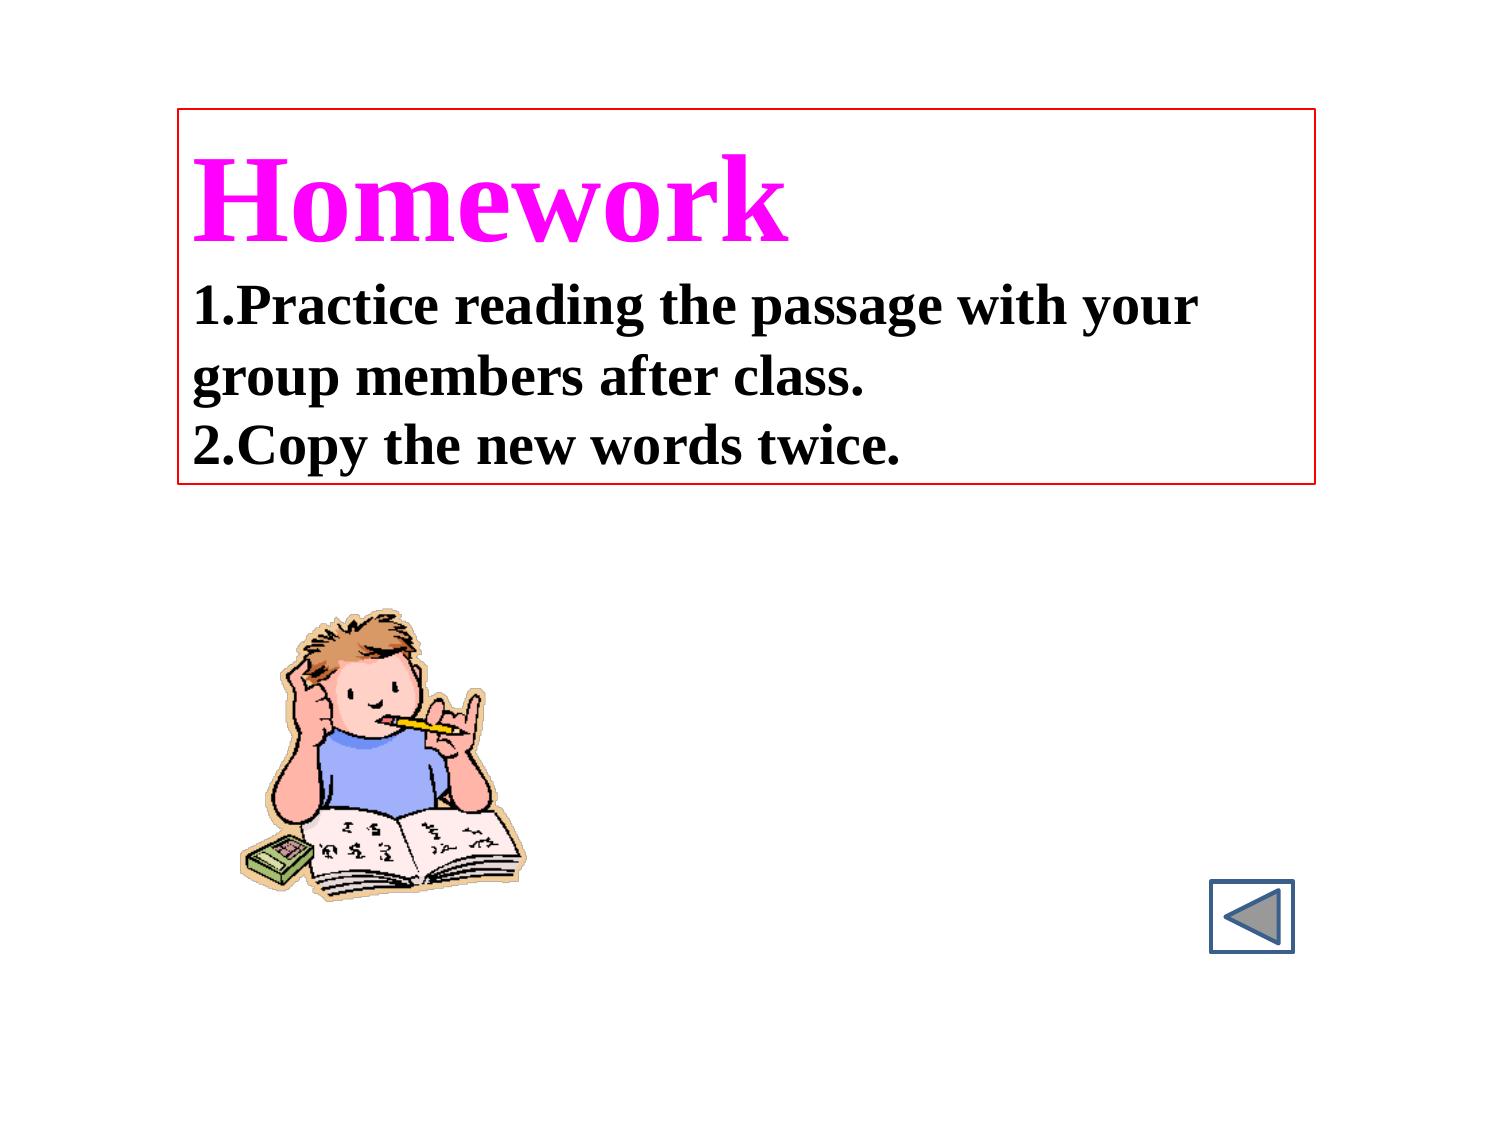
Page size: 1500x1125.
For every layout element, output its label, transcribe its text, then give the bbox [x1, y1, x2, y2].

picture [239, 605, 531, 906]
text_box [1209, 879, 1295, 954]
text_box Homework 1.Practice reading the passage with your group members after class. 2.Copy the new words twice. [177, 109, 1316, 484]
